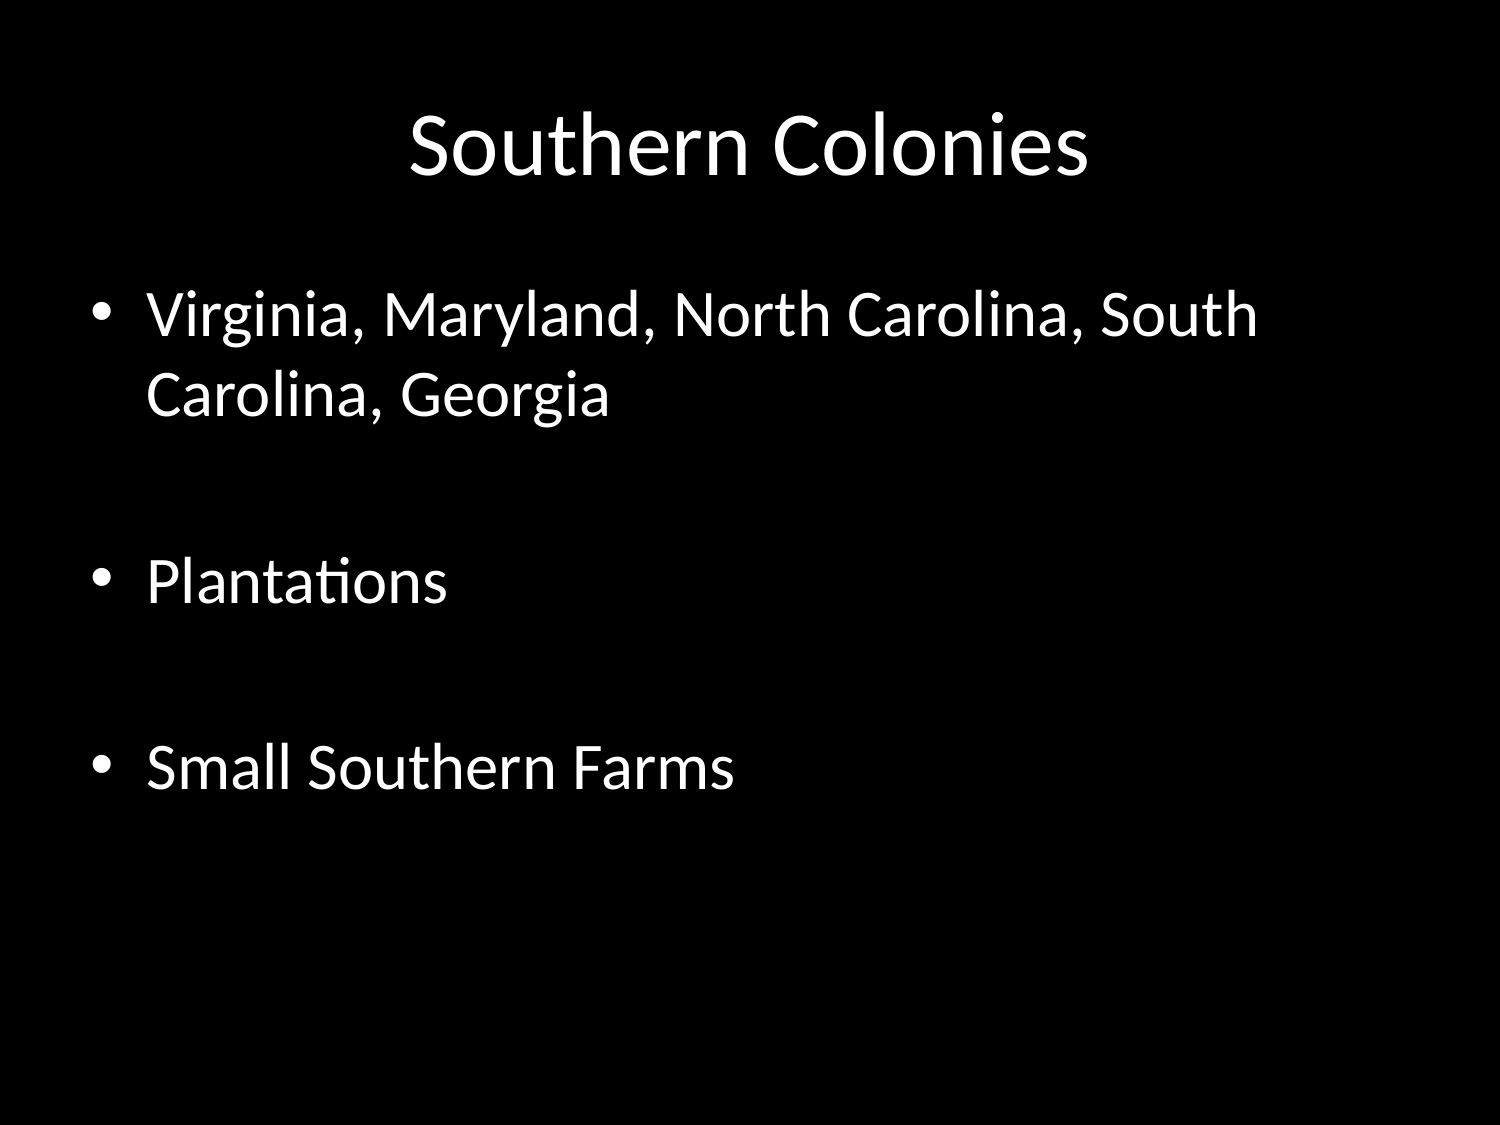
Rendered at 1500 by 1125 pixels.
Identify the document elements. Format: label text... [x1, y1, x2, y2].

list Virginia, Maryland, North Carolina, South Carolina, Georgia Plantations Small Southern Farms [75, 262, 1425, 1005]
title Southern Colonies [75, 45, 1425, 233]
